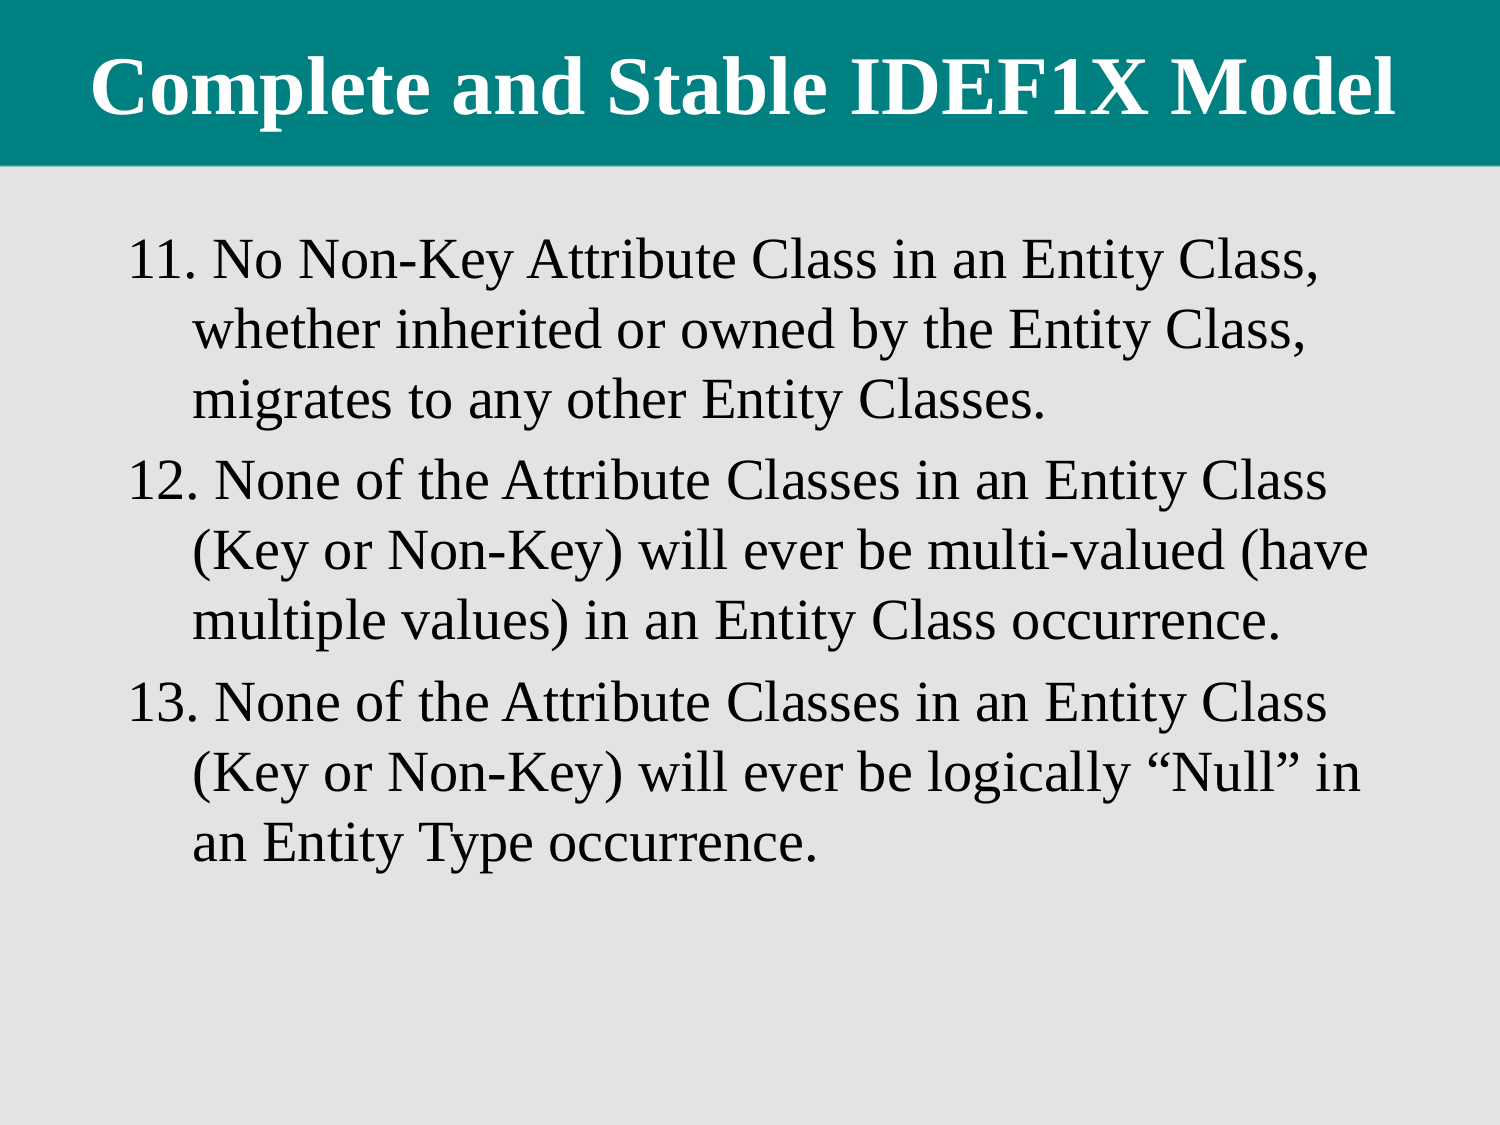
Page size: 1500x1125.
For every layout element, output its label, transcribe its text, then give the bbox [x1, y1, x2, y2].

picture [0, 0, 1500, 1125]
list 11. No Non-Key Attribute Class in an Entity Class, whether inherited or owned by the Entity Class, migrates to any other Entity Classes. 12. None of the Attribute Classes in an Entity Class (Key or Non-Key) will ever be multi-valued (have multiple values) in an Entity Class occurrence. 13. None of the Attribute Classes in an Entity Class (Key or Non-Key) will ever be logically “Null” in an Entity Type occurrence. [111, 211, 1388, 887]
title Complete and Stable IDEF1X Model [0, 23, 1488, 140]
